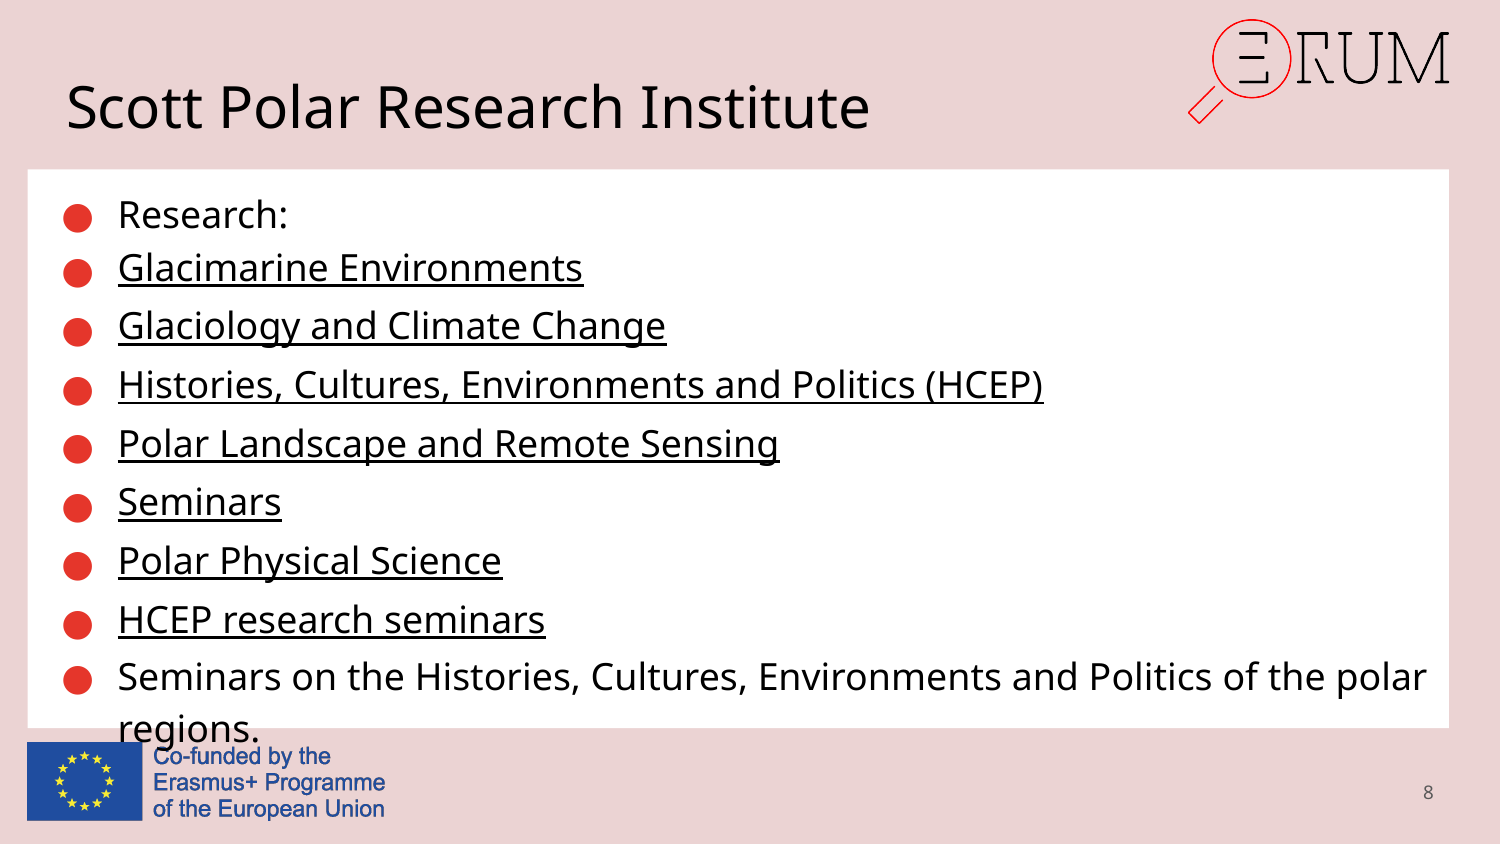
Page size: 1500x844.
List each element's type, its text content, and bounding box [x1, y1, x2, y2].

list Research: Glacimarine Environments Glaciology and Climate Change Histories, Cultures, Environments and Politics (HCEP) Polar Landscape and Remote Sensing Seminars Polar Physical Science HCEP research seminars Seminars on the Histories, Cultures, Environments and Politics of the polar regions. [27, 169, 1449, 729]
picture [1136, 0, 1500, 137]
title Scott Polar Research Institute [51, 55, 1168, 150]
picture [27, 742, 385, 821]
slide_number 8 [1358, 761, 1449, 826]
